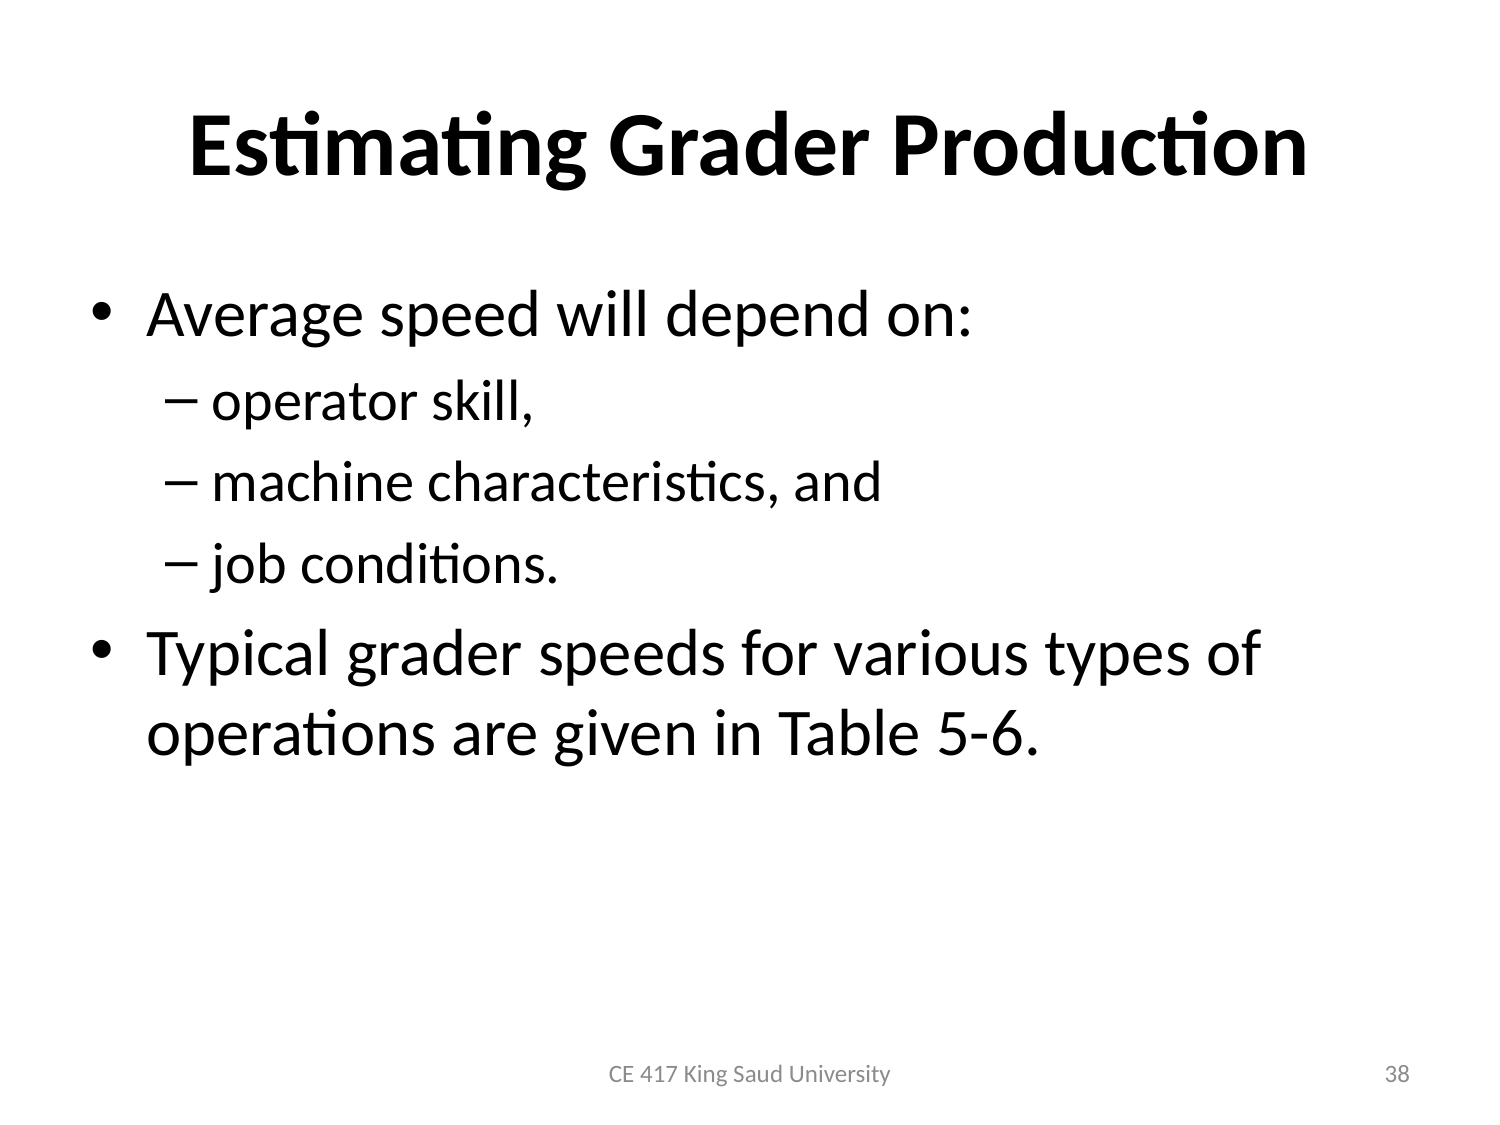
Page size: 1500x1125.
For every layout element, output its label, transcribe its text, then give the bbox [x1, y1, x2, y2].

slide_number 38 [1074, 1042, 1425, 1103]
footer CE 417 King Saud University [512, 1042, 988, 1103]
list Average speed will depend on: operator skill, machine characteristics, and job conditions. Typical grader speeds for various types of operations are given in Table 5-6. [75, 262, 1425, 863]
title Estimating Grader Production [75, 45, 1425, 233]
